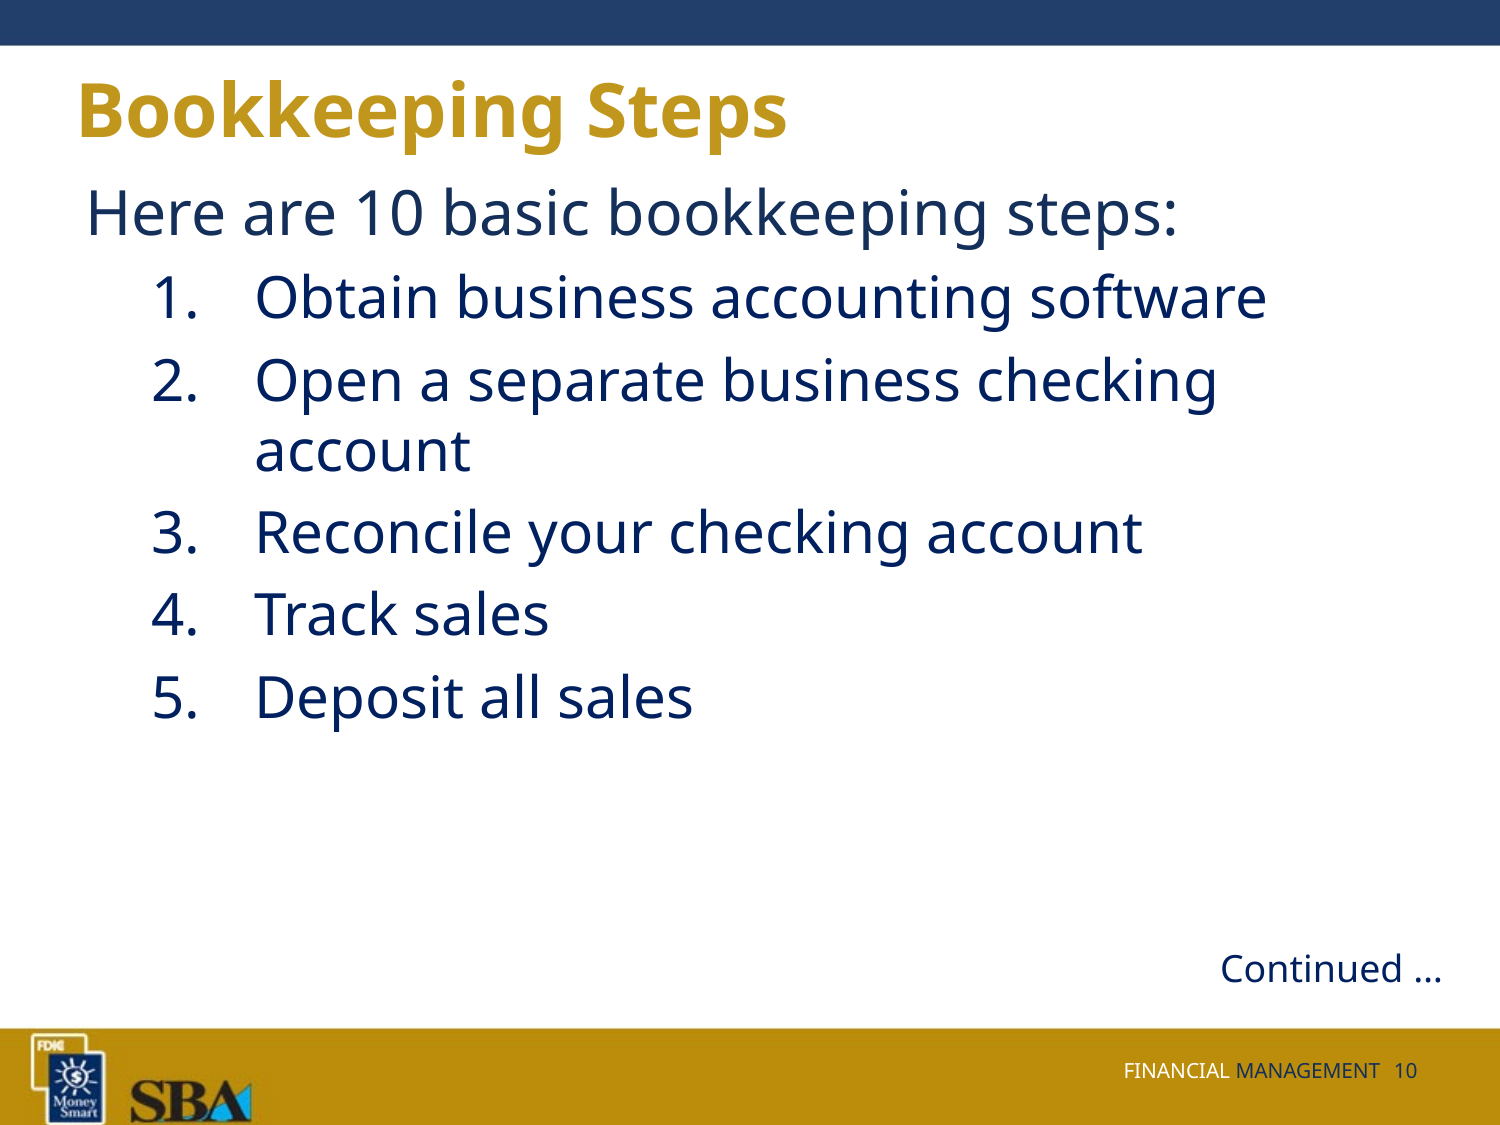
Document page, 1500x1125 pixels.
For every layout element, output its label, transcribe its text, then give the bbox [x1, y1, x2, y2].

list Here are 10 basic bookkeeping steps: Obtain business accounting software Open a separate business checking account Reconcile your checking account Track sales Deposit all sales [84, 172, 1406, 891]
picture [0, 0, 1500, 1125]
title Bookkeeping Steps [74, 61, 1426, 163]
text_box Continued … [1212, 937, 1451, 998]
